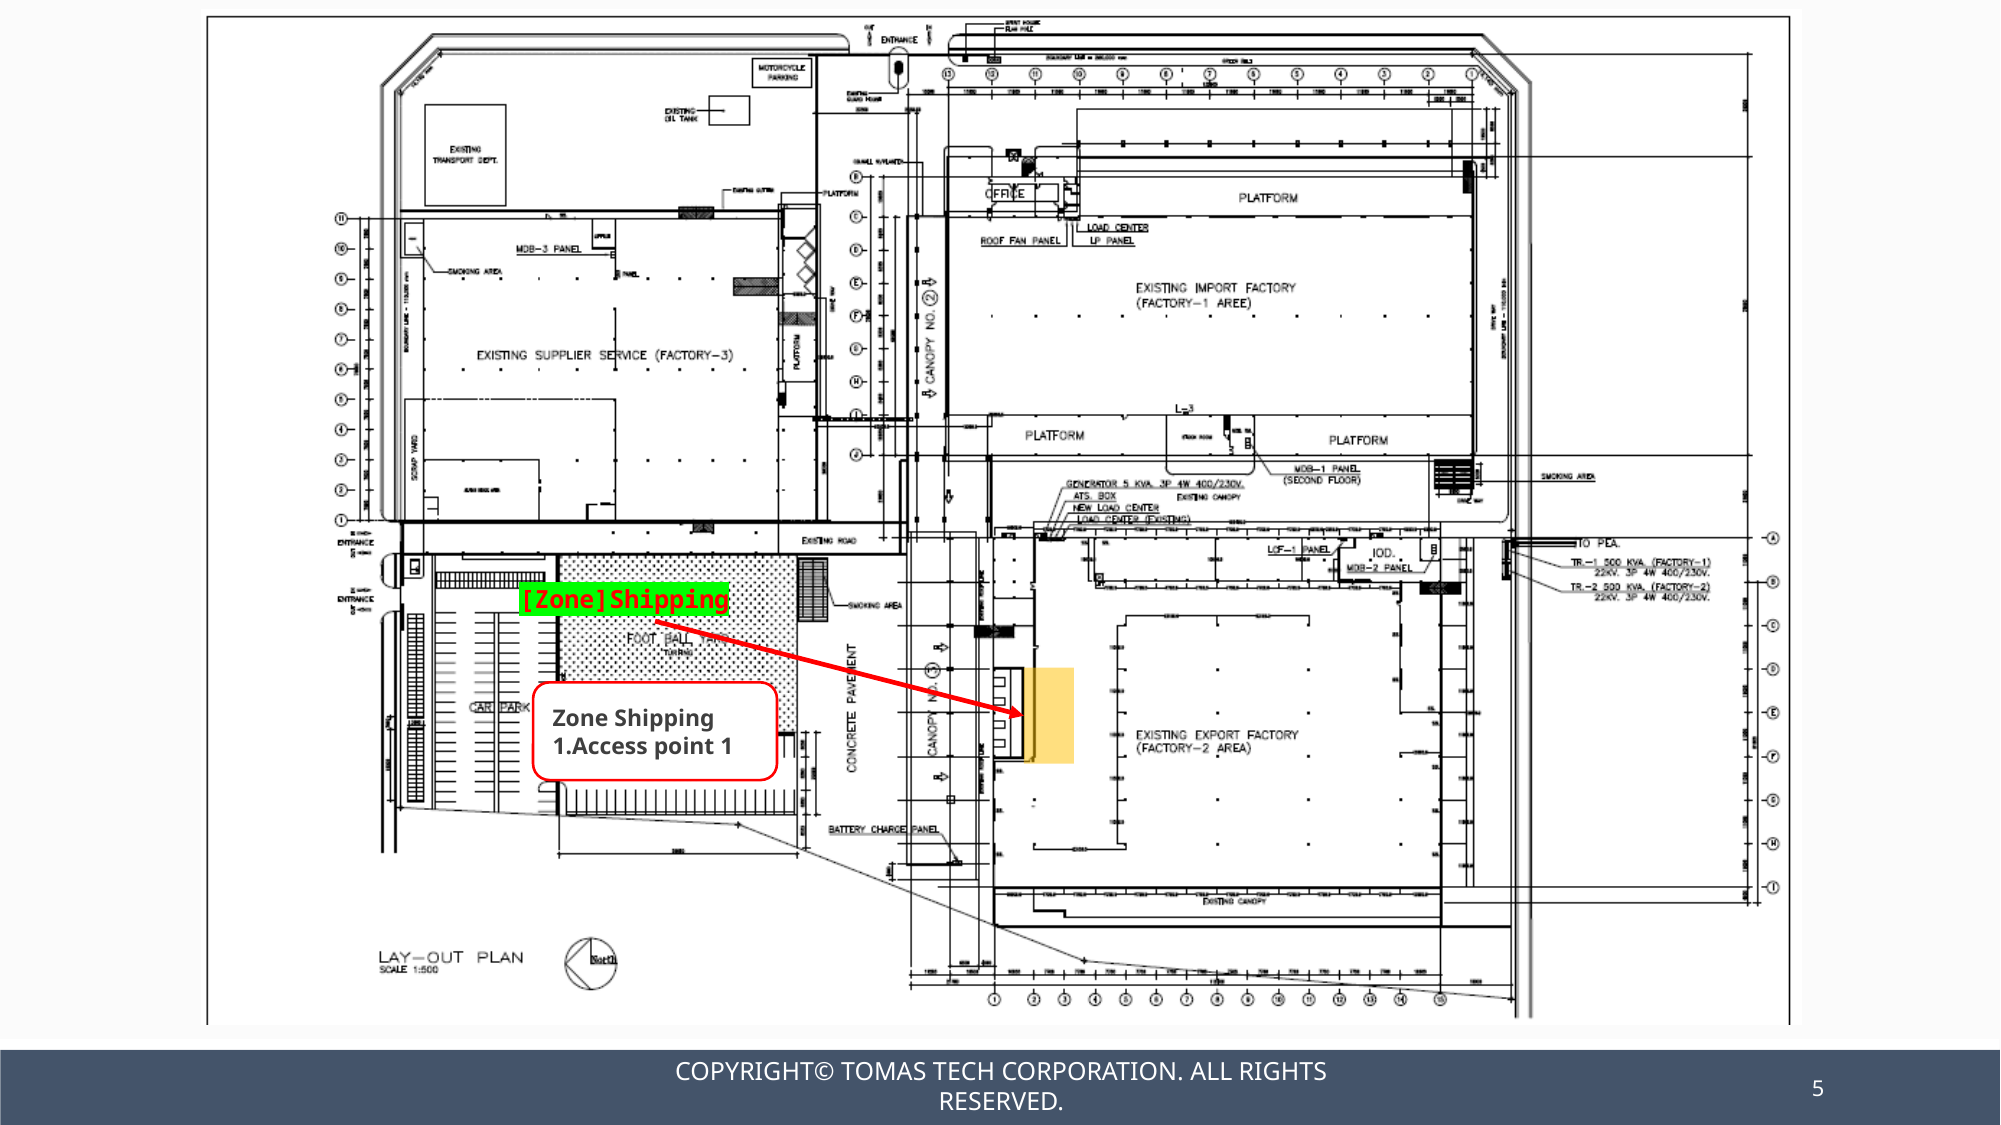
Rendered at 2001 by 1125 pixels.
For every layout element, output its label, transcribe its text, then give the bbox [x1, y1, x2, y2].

picture [201, 9, 1803, 1025]
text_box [654, 621, 1025, 717]
slide_number 5 [1624, 1059, 1840, 1120]
footer Copyright© TOMAS TECH CORPORATION. All rights reserved. [606, 1055, 1398, 1116]
